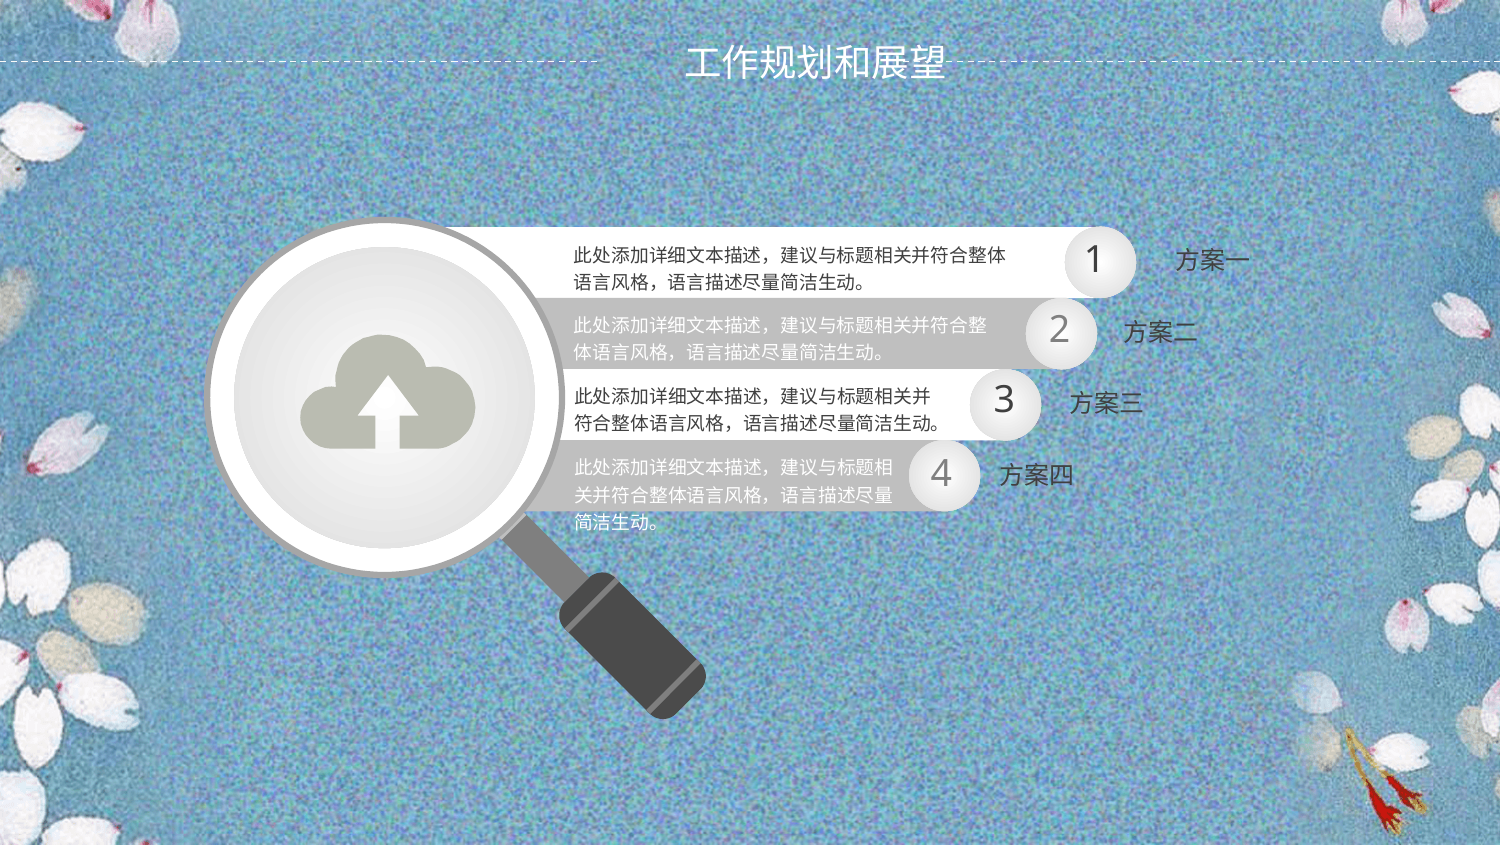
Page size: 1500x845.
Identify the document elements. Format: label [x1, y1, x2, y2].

text_box [558, 301, 1215, 373]
picture [0, 0, 1500, 845]
text_box [206, 219, 1137, 720]
text_box [558, 231, 1267, 302]
text_box [558, 444, 1091, 542]
text_box [558, 372, 1161, 444]
